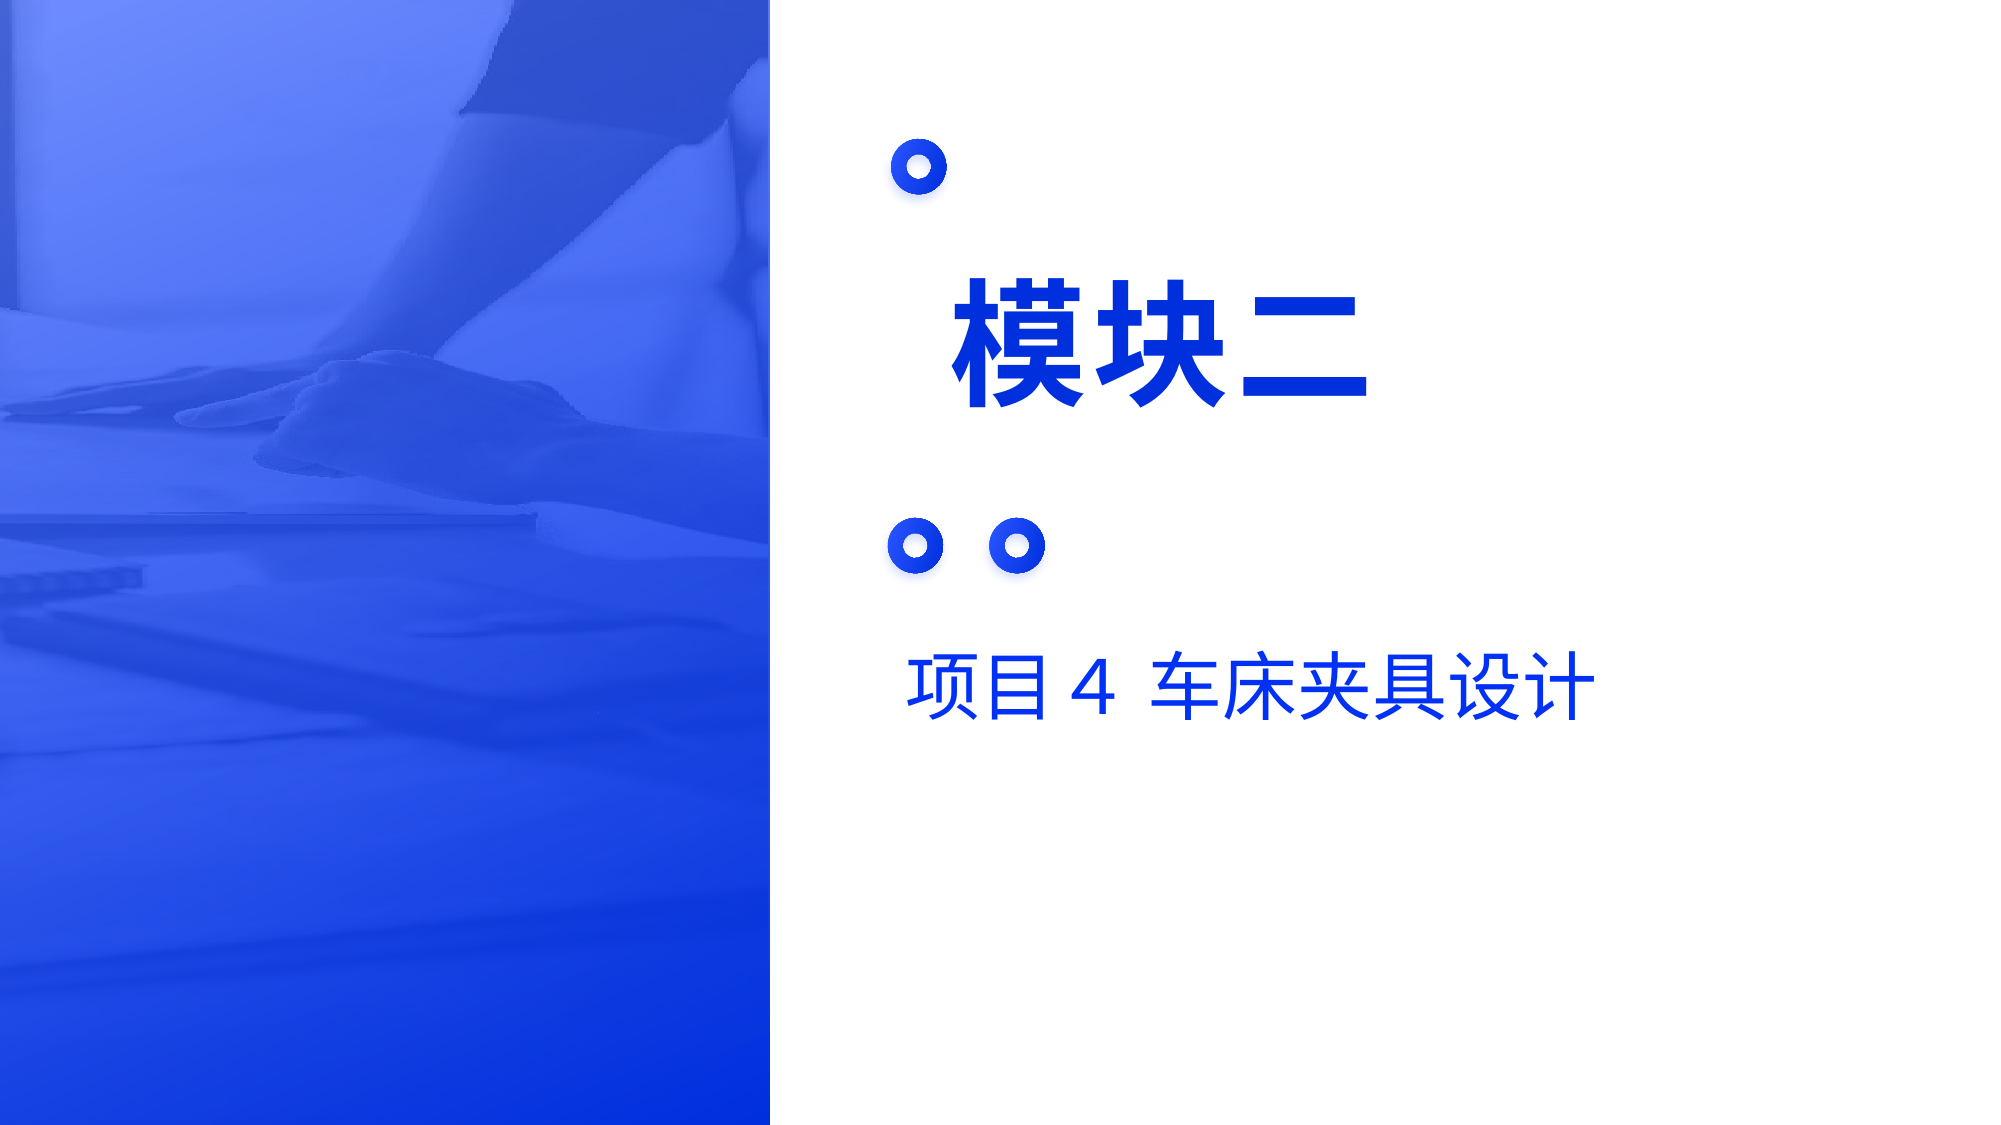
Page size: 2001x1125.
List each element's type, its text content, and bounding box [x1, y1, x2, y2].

text_box 项目４ 车床夹具设计 [890, 587, 1847, 913]
text_box [988, 516, 1046, 575]
picture [0, 0, 768, 1125]
text_box 模块二 [934, 250, 1703, 369]
text_box [890, 137, 948, 196]
text_box [886, 516, 945, 575]
